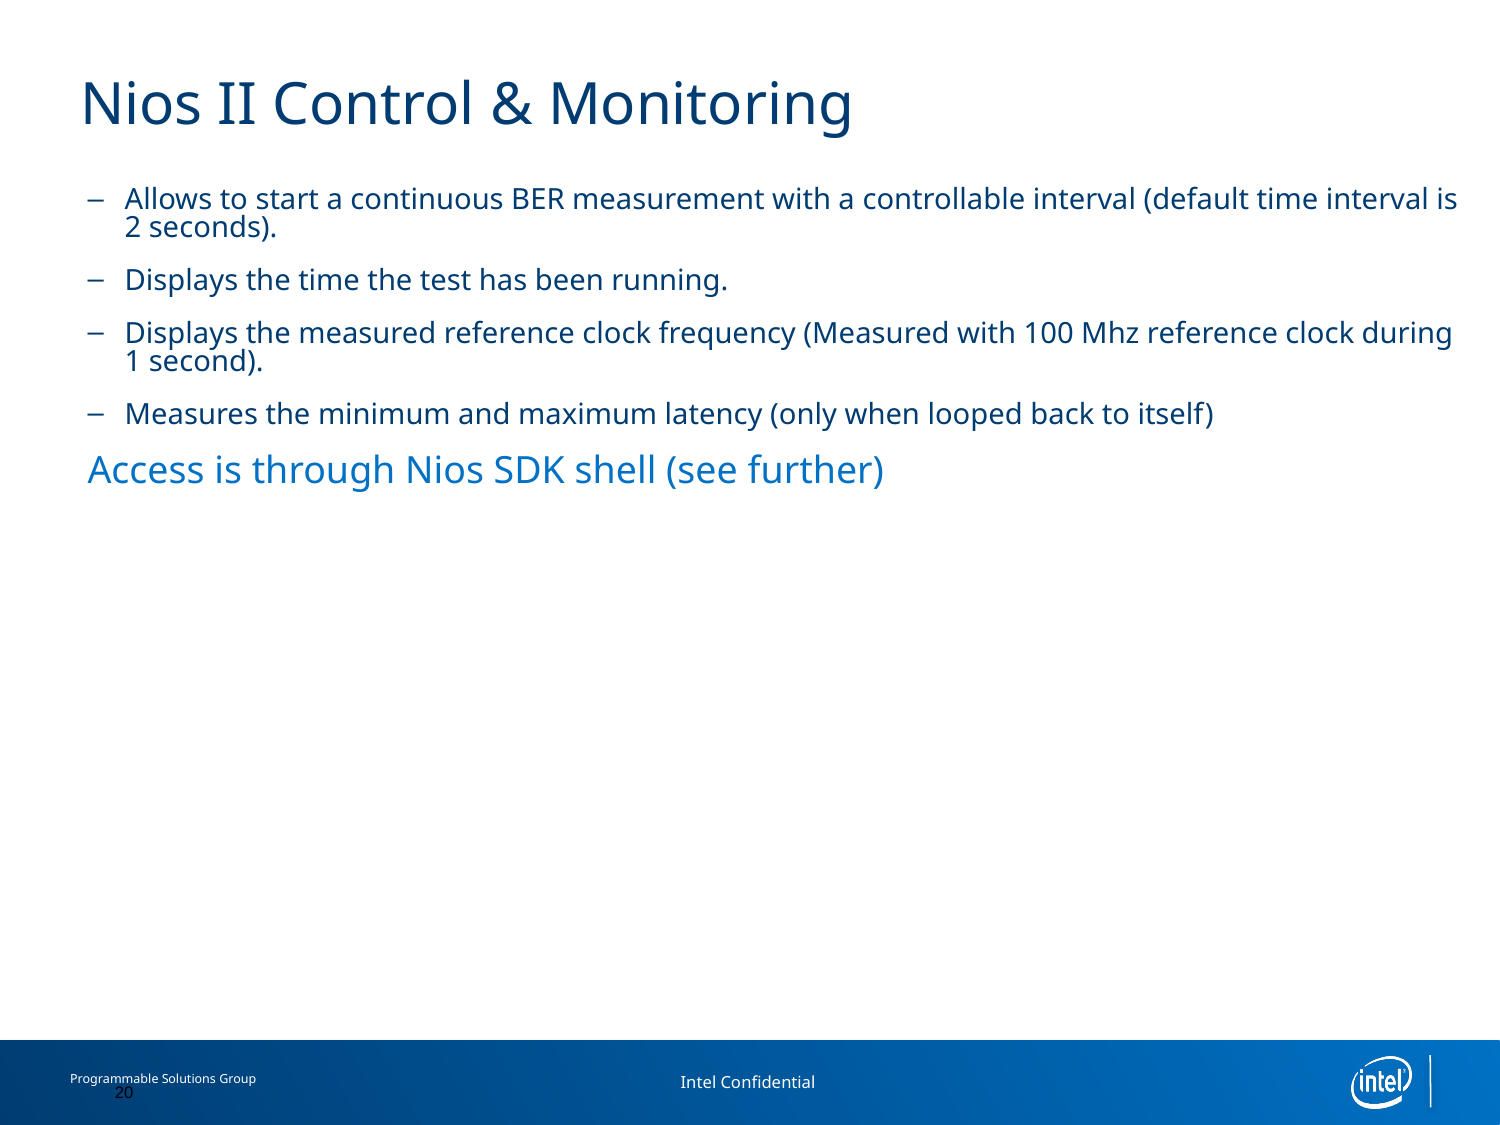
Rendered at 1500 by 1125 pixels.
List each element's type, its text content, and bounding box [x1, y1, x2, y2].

title Nios II Control & Monitoring [80, 65, 1458, 194]
picture [1351, 1056, 1412, 1109]
slide_number 20 [19, 1069, 134, 1116]
list Allows to start a continuous BER measurement with a controllable interval (default time interval is 2 seconds). Displays the time the test has been running. Displays the measured reference clock frequency (Measured with 100 Mhz reference clock during 1 second). Measures the minimum and maximum latency (only when looped back to itself) Access is through Nios SDK shell (see further) [87, 187, 1468, 989]
